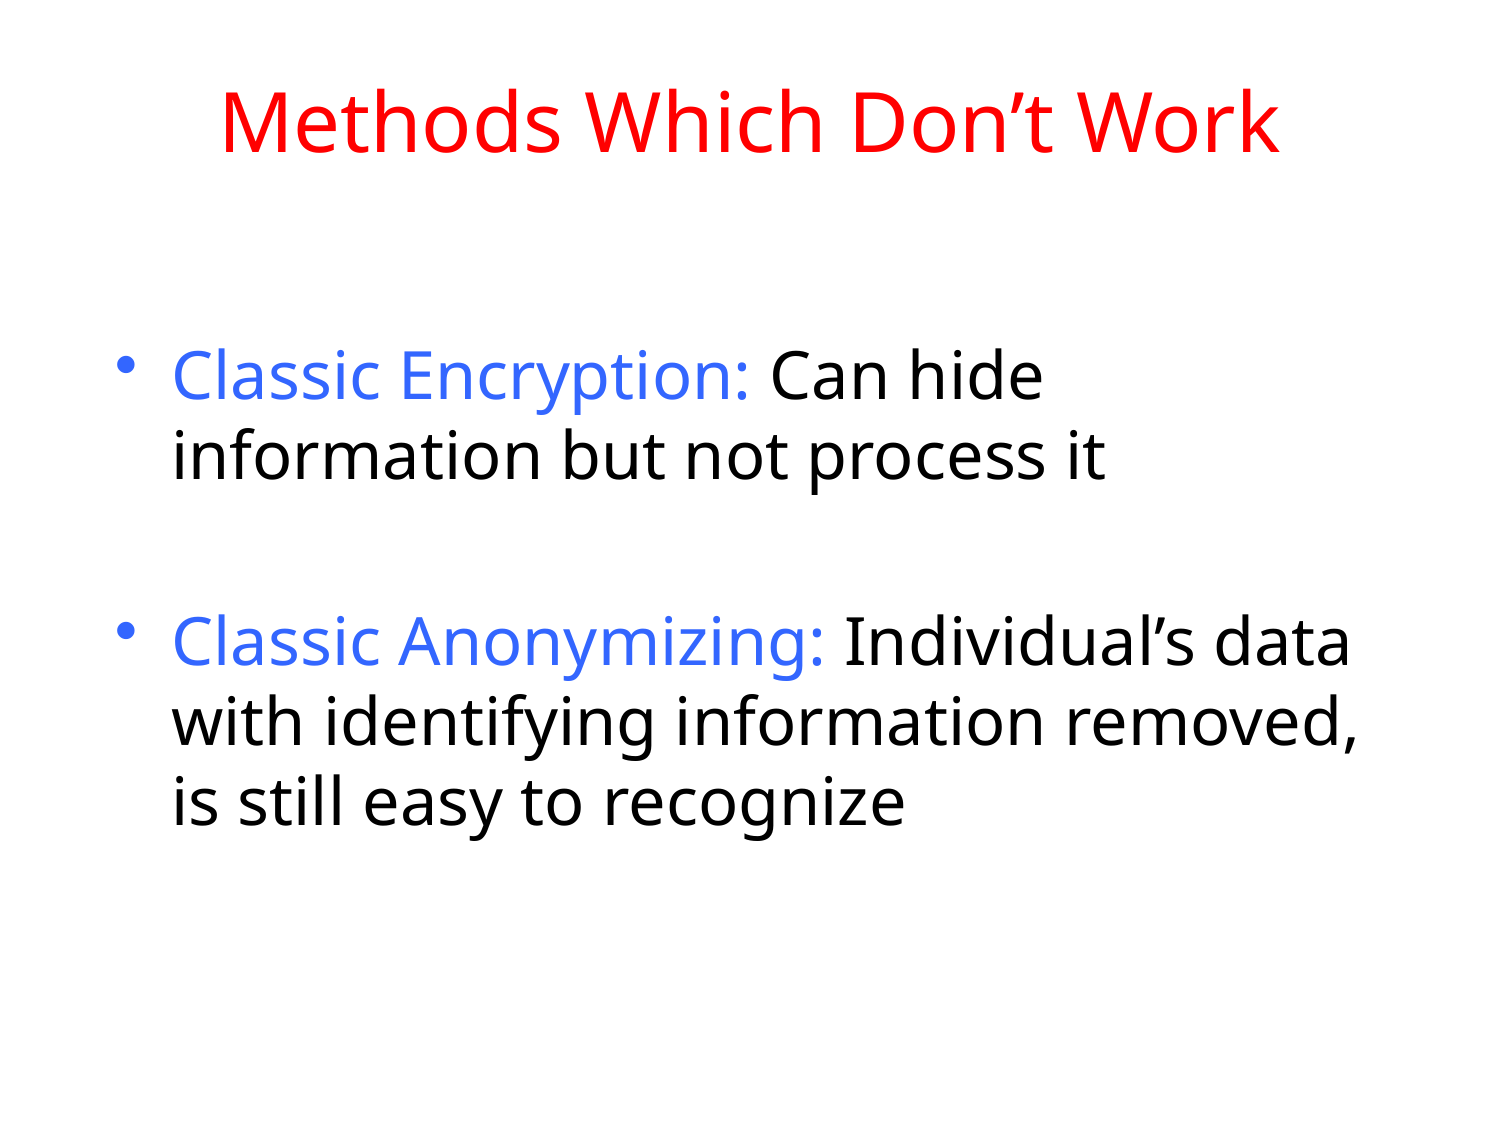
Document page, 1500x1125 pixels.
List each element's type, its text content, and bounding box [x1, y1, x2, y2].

title Methods Which Don’t Work [112, 24, 1388, 213]
list Classic Encryption: Can hide information but not process it Classic Anonymizing: Individual’s data with identifying information removed, is still easy to recognize [99, 324, 1438, 1001]
